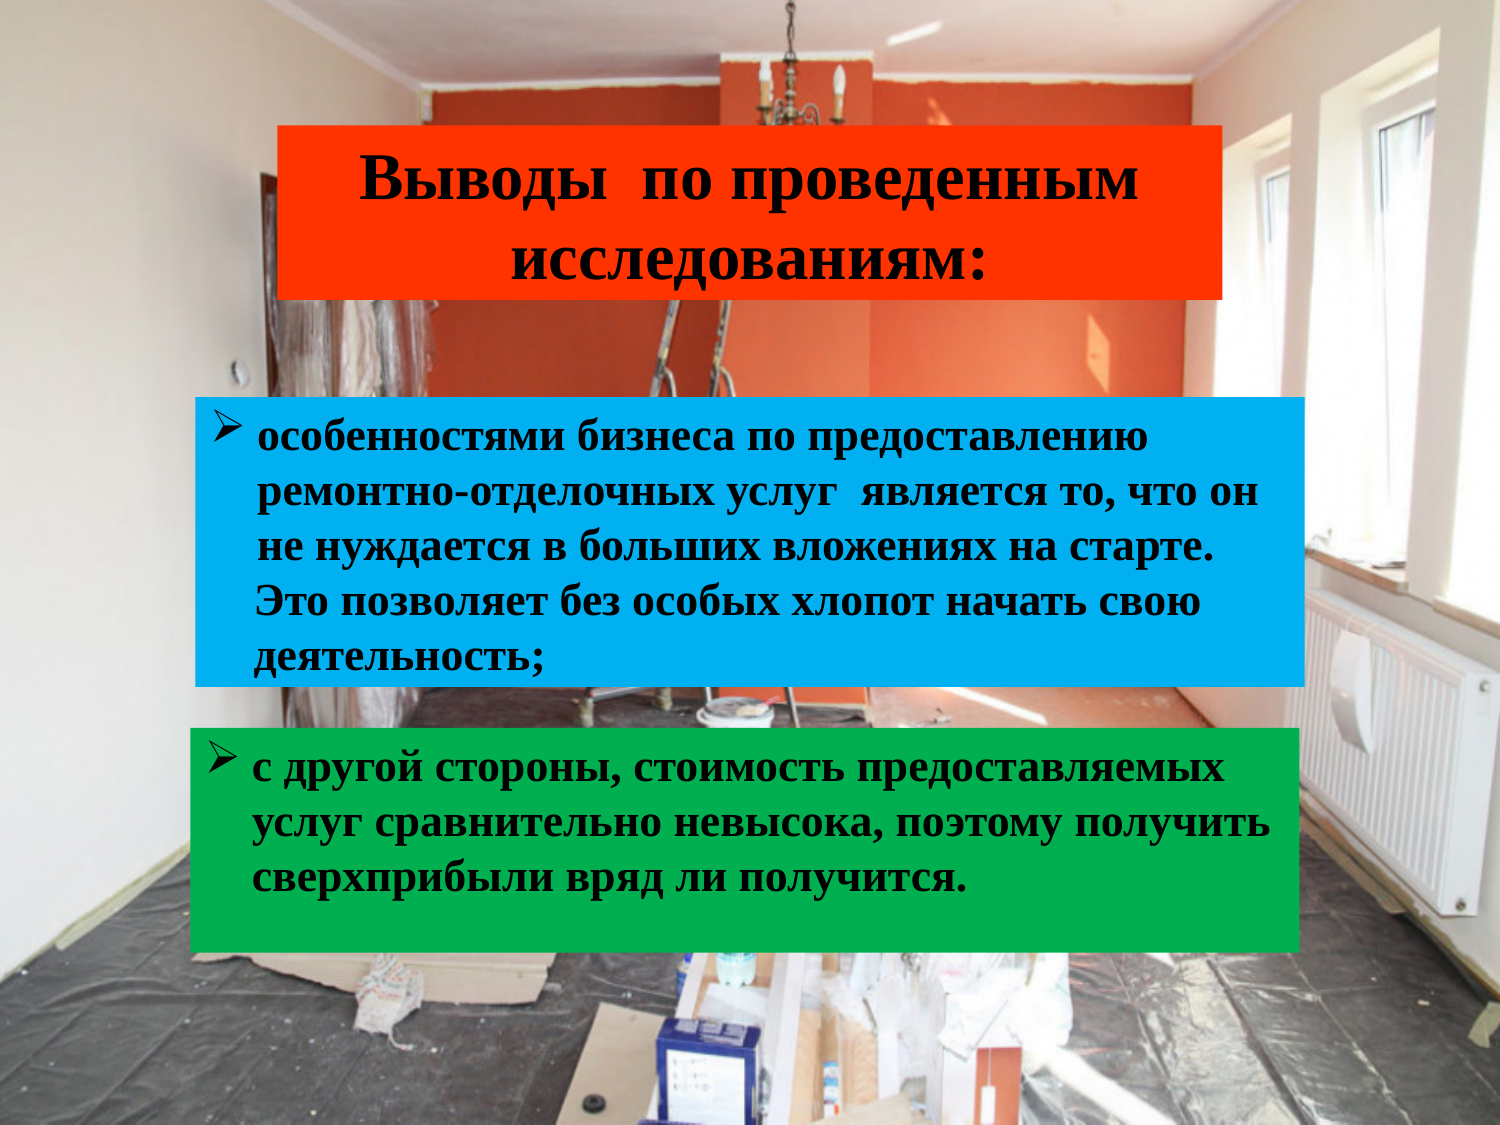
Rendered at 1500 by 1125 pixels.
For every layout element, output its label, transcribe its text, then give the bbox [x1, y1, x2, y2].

text_box Выводы по проведенным исследованиям: [277, 125, 1223, 300]
text_box особенностями бизнеса по предоставлению ремонтно-отделочных услуг является то, что он не нуждается в больших вложениях на старте. Это позволяет без особых хлопот начать свою деятельность; [195, 397, 1305, 687]
text_box с другой стороны, стоимость предоставляемых услуг сравнительно невысока, поэтому получить сверхприбыли вряд ли получится. [190, 727, 1300, 953]
picture [0, 0, 1500, 1125]
